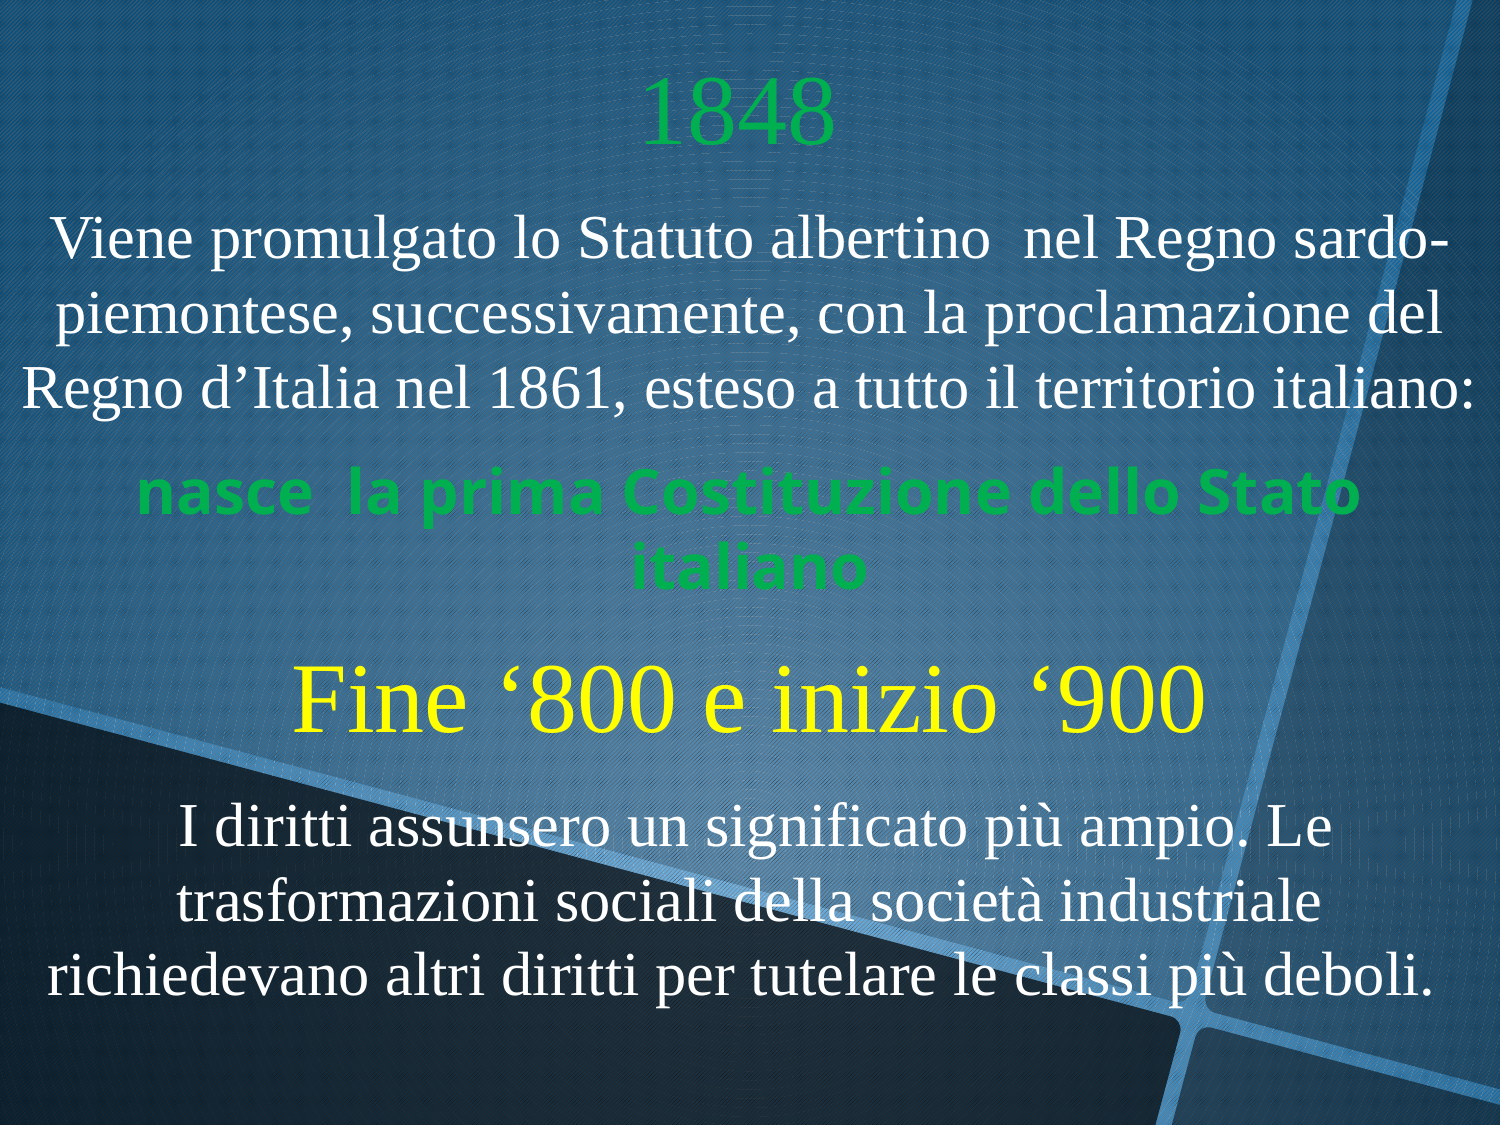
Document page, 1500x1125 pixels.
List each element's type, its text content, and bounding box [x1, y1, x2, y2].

text_box Fine ‘800 e inizio ‘900 I diritti assunsero un significato più ampio. Le trasformazioni sociali della società industriale richiedevano altri diritti per tutelare le classi più deboli. [0, 624, 1500, 1122]
text_box 1848 Viene promulgato lo Statuto albertino nel Regno sardo-piemontese, successivamente, con la proclamazione del Regno d’Italia nel 1861, esteso a tutto il territorio italiano: nasce la prima Costituzione dello Stato italiano [0, 37, 1500, 610]
